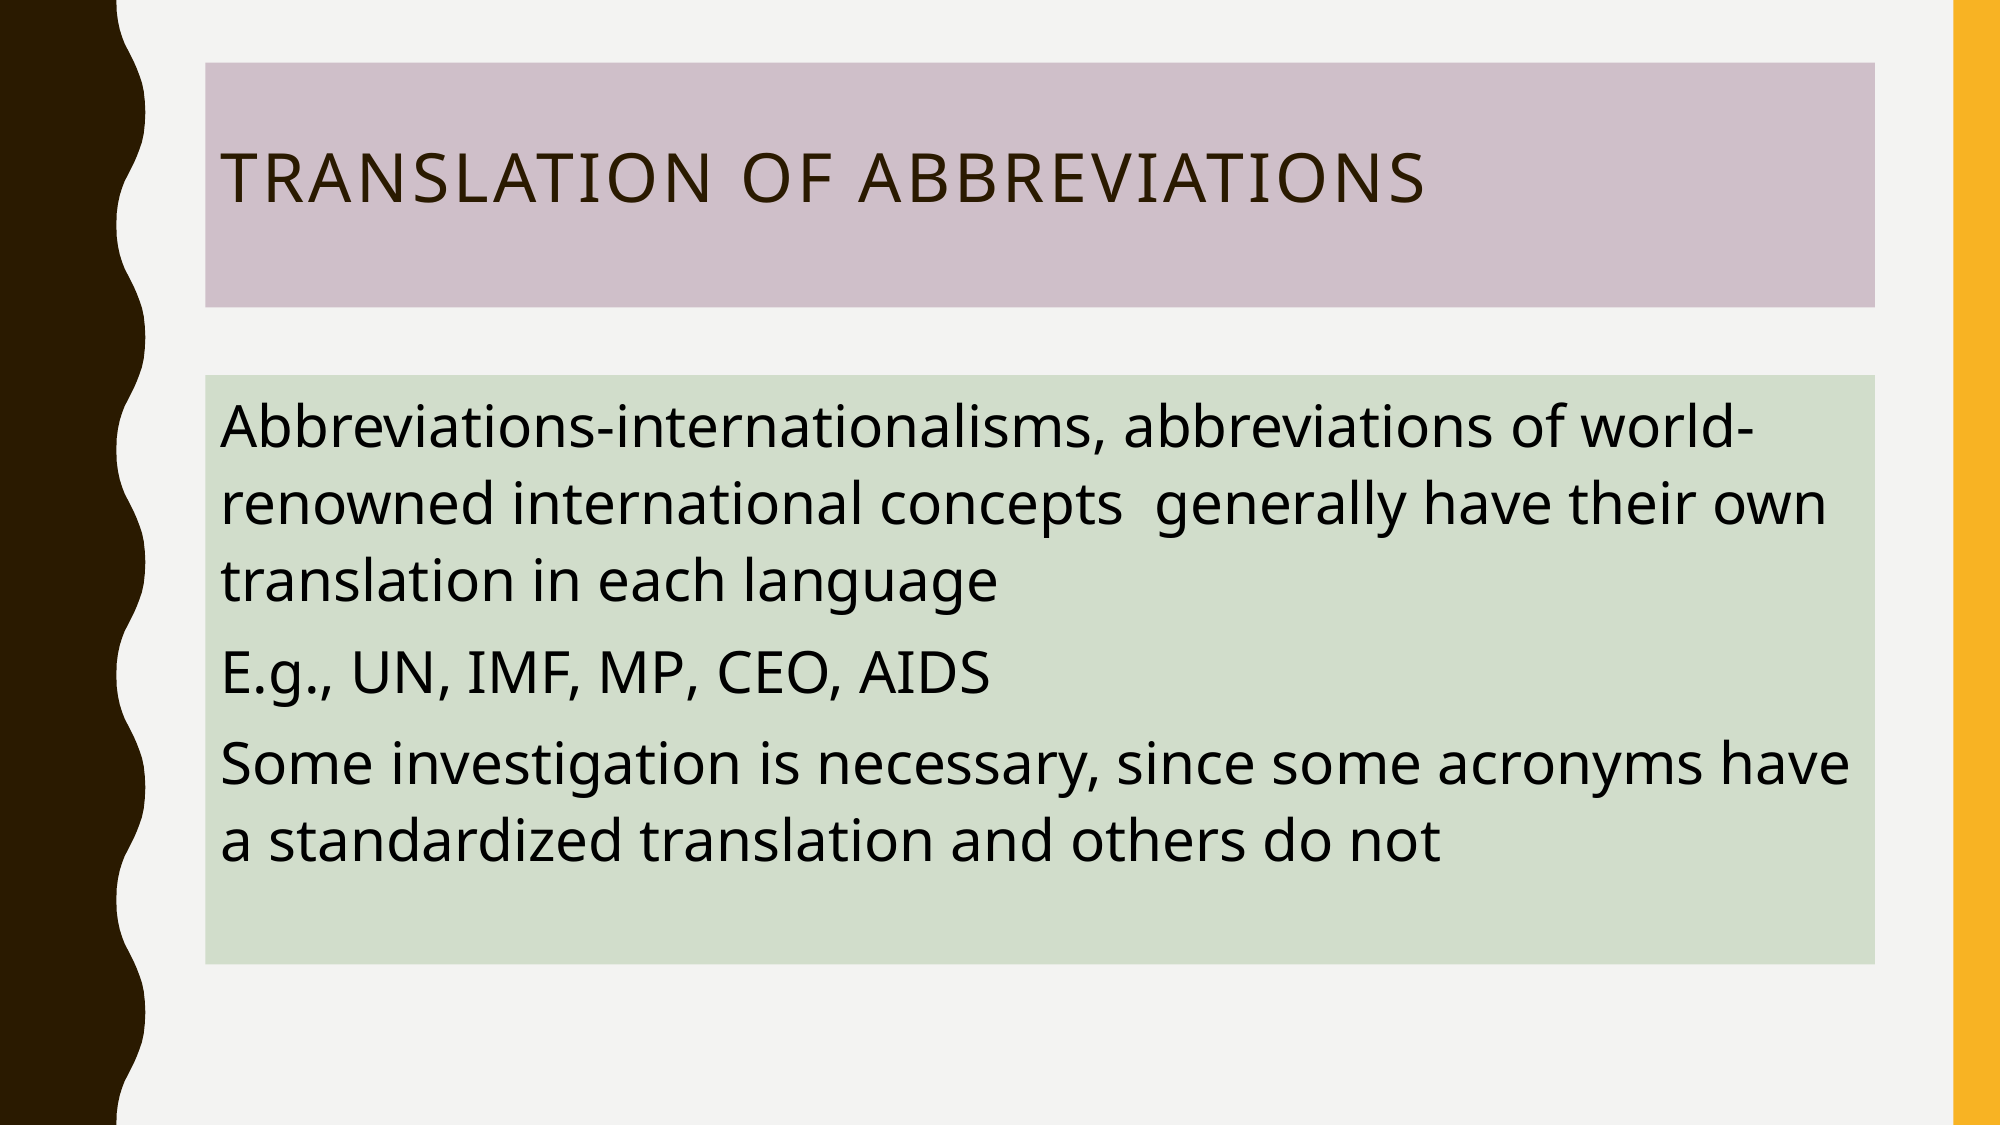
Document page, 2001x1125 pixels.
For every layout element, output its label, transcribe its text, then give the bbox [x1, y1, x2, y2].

title translation of abbreviations [205, 62, 1875, 308]
list Abbreviations-internationalisms, abbreviations of world-renowned international concepts generally have their own translation in each language E.g., UN, IMF, MP, CEO, AIDS Some investigation is necessary, since some acronyms have a standardized translation and others do not [205, 375, 1875, 965]
